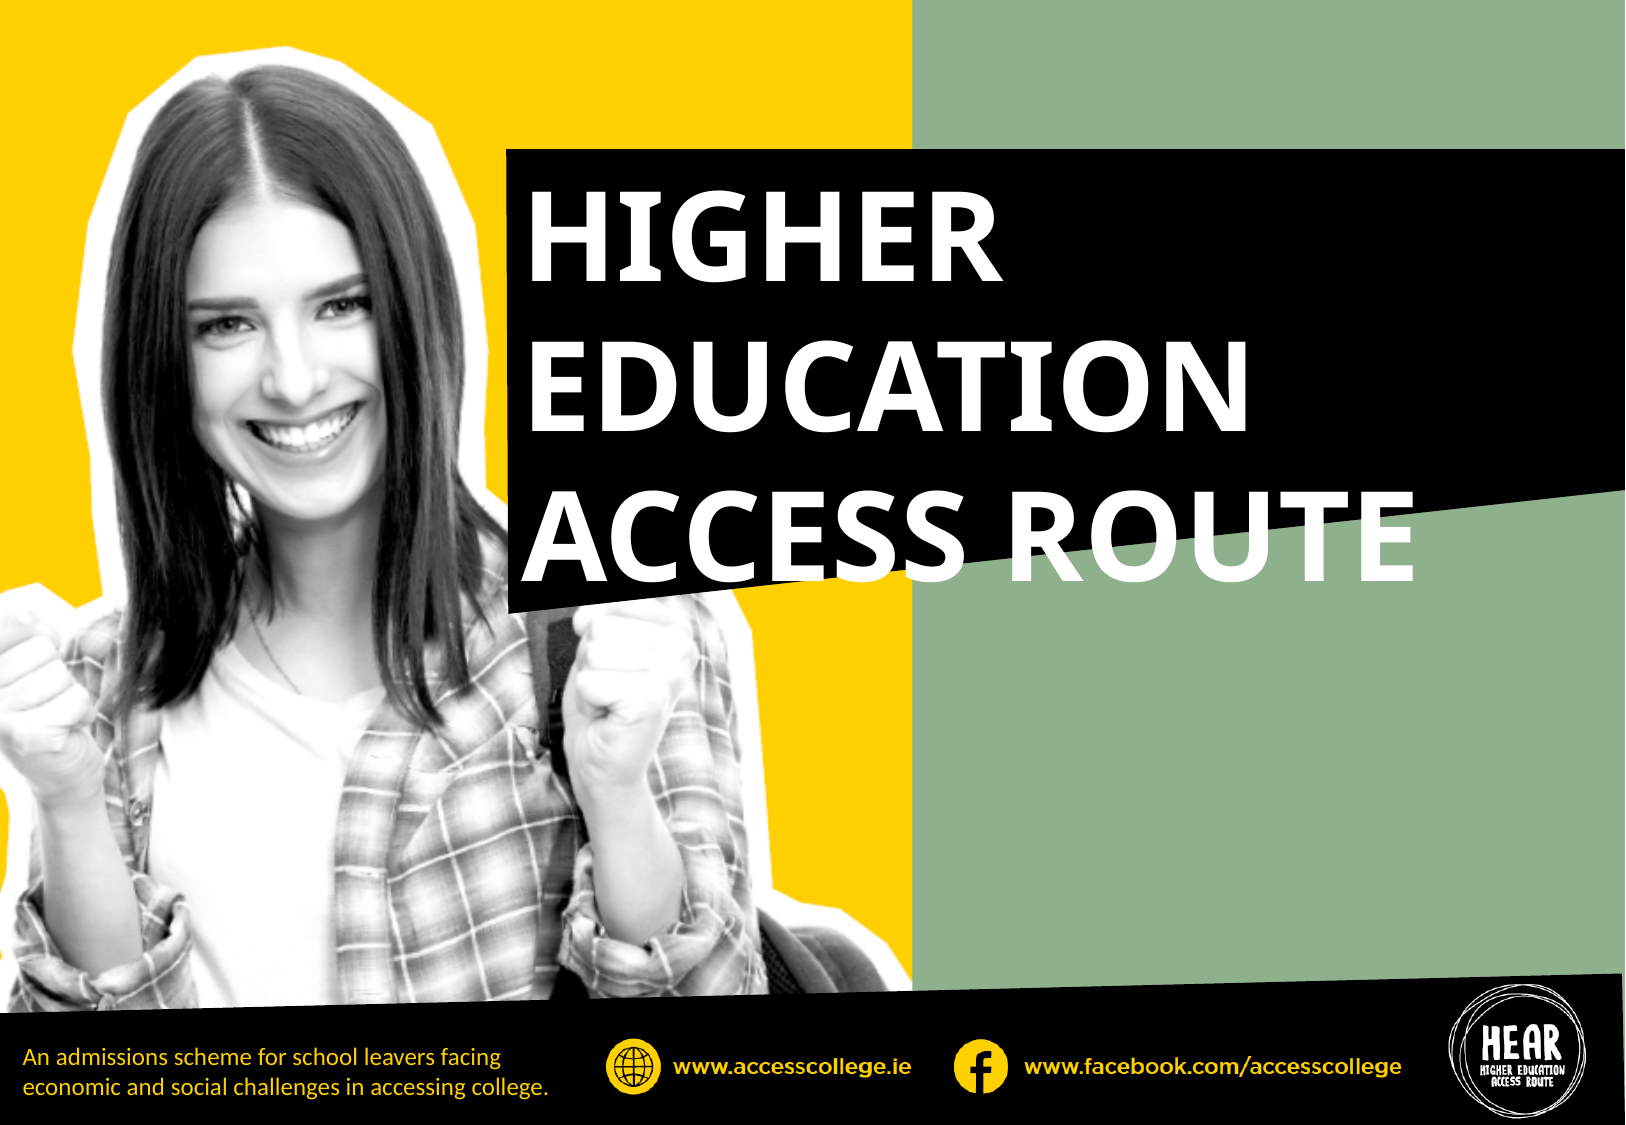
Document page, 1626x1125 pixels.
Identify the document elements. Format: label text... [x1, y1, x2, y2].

picture [0, 0, 1415, 1124]
text_box HIGHER EDUCATION ACCESS ROUTE [918, 149, 1625, 569]
text_box [918, 973, 1625, 1125]
picture [1437, 982, 1602, 1125]
